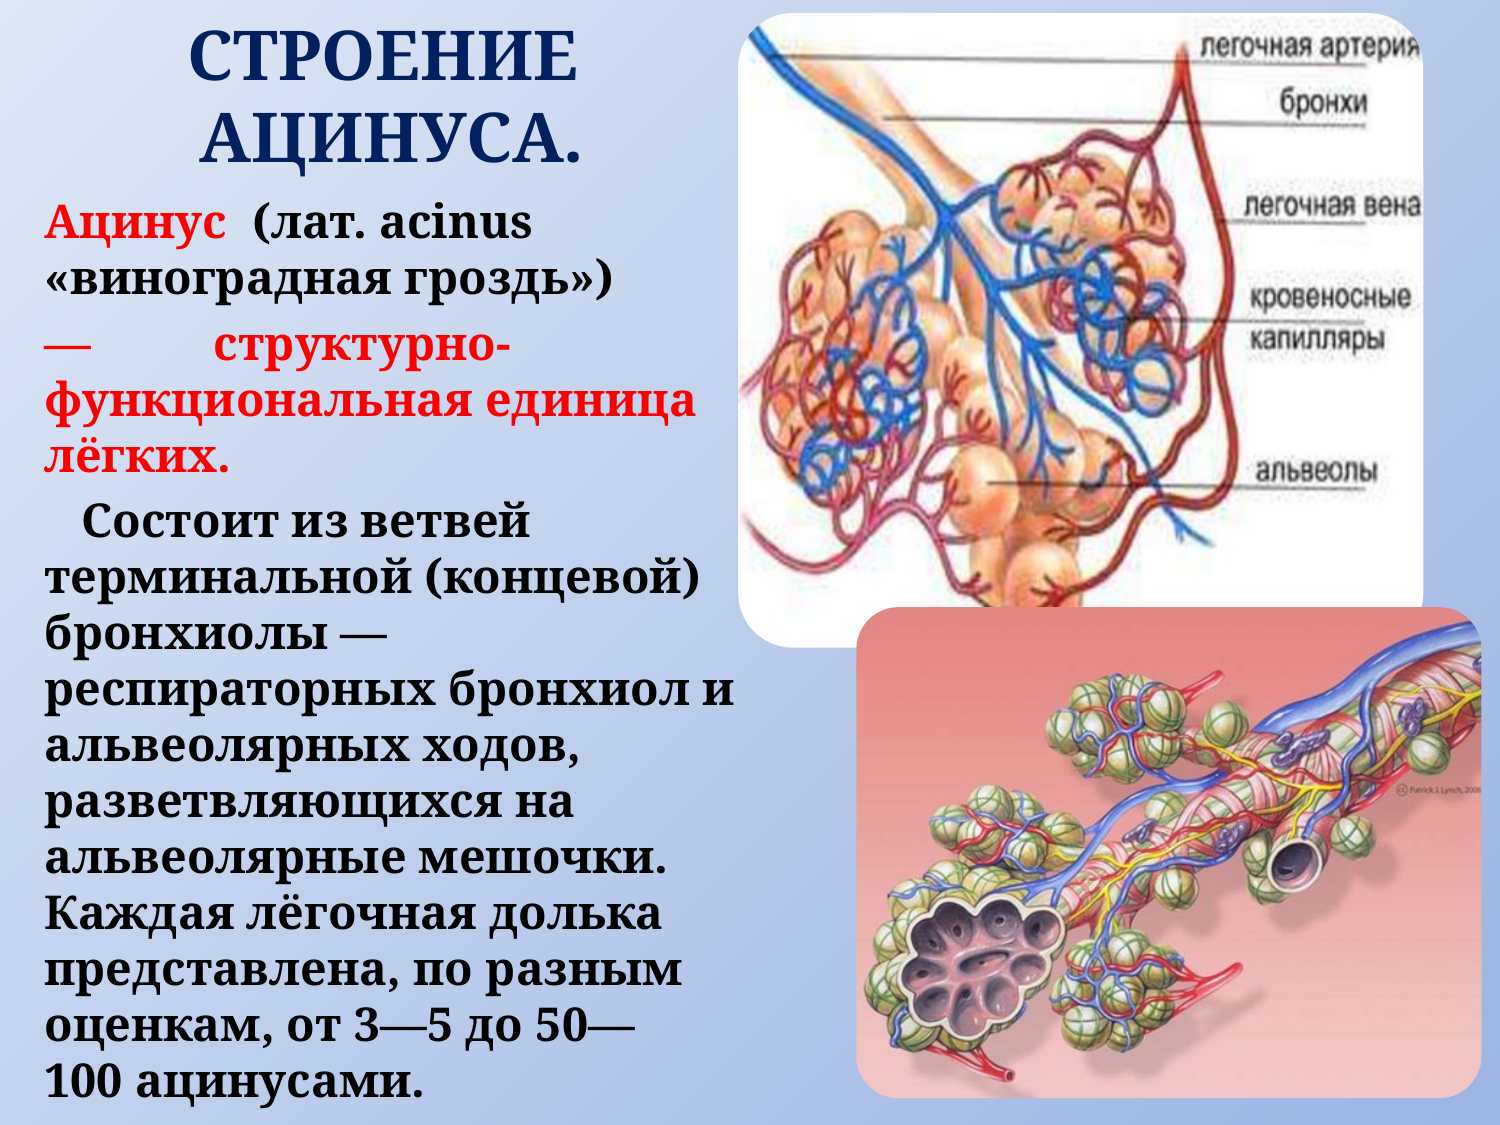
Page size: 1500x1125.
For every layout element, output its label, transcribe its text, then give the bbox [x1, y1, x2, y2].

picture [737, 12, 1482, 1099]
title СТРОЕНИЕ АЦИНУСА. [49, 0, 735, 184]
list Ацинус (лат. acinus «виноградная гроздь») — структурно-функциональная единица лёгких. Состоит из ветвей терминальной (концевой) бронхиолы — респираторных бронхиол и альвеолярных ходов, разветвляющихся на альвеолярные мешочки. Каждая лёгочная долька представлена, по разным оценкам, от 3—5 до 50—100 ацинусами. [29, 184, 786, 1125]
